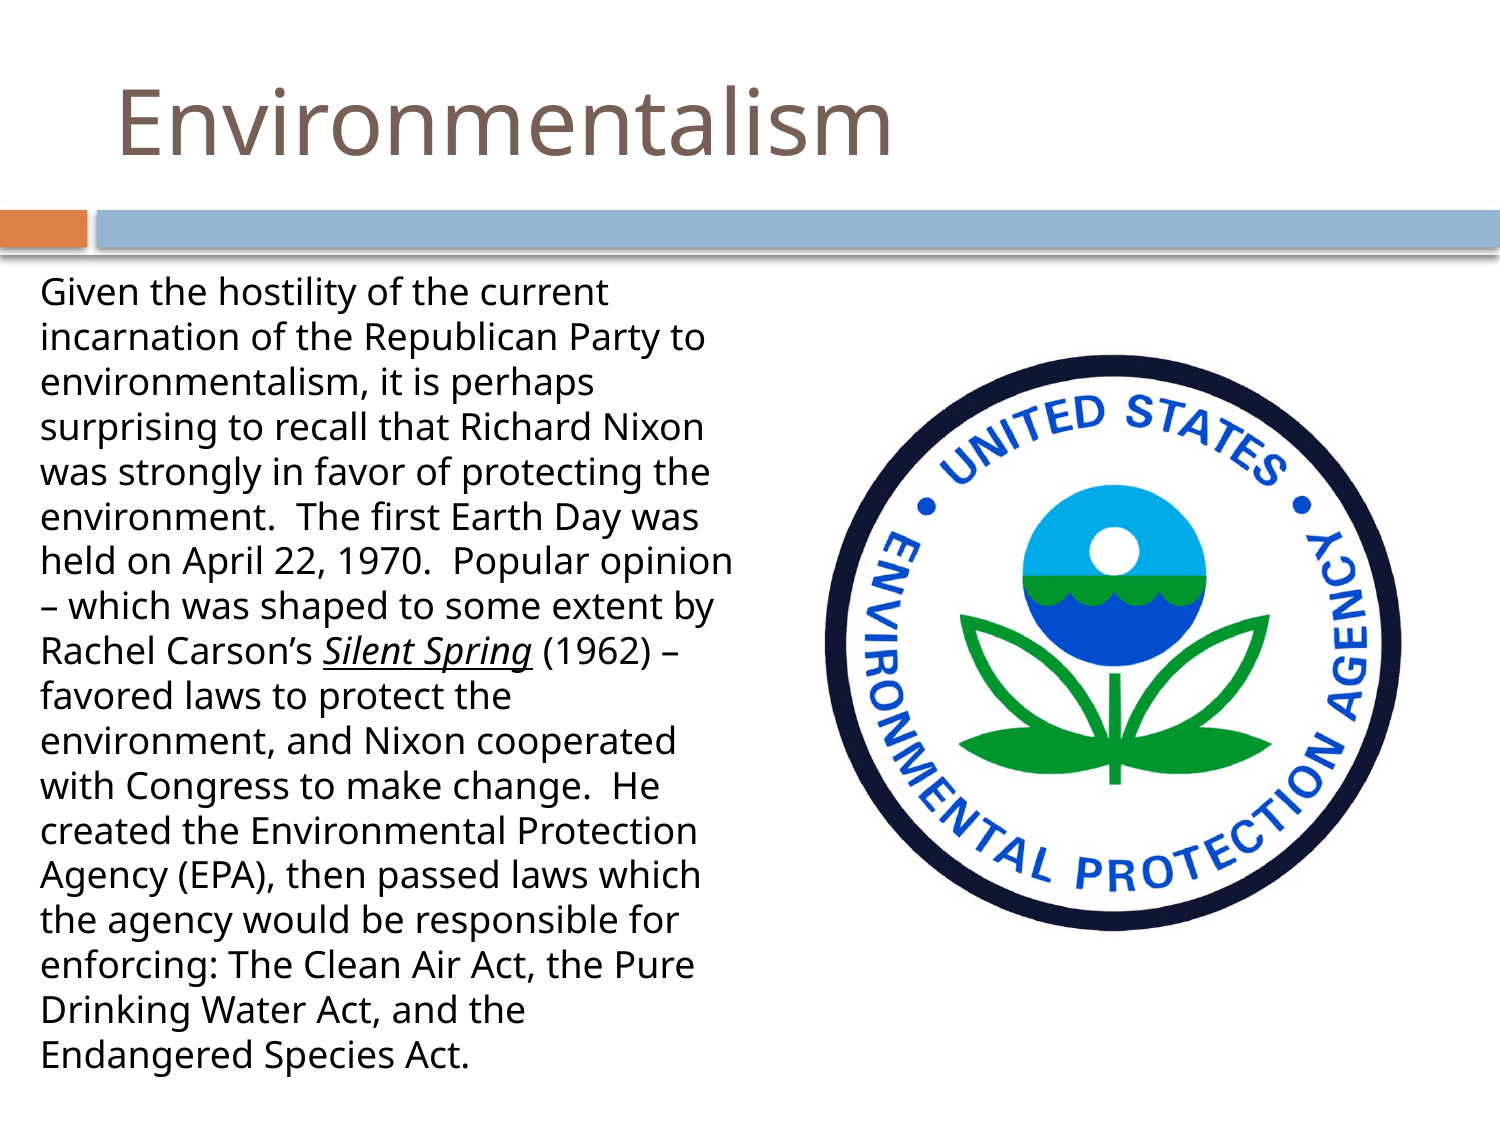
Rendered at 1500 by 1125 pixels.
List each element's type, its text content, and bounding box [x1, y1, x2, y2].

list Given the hostility of the current incarnation of the Republican Party to environmentalism, it is perhaps surprising to recall that Richard Nixon was strongly in favor of protecting the environment. The first Earth Day was held on April 22, 1970. Popular opinion – which was shaped to some extent by Rachel Carson’s Silent Spring (1962) – favored laws to protect the environment, and Nixon cooperated with Congress to make change. He created the Environmental Protection Agency (EPA), then passed laws which the agency would be responsible for enforcing: The Clean Air Act, the Pure Drinking Water Act, and the Endangered Species Act. [24, 260, 763, 1088]
title Environmentalism [99, 37, 1438, 200]
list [794, 322, 1433, 949]
